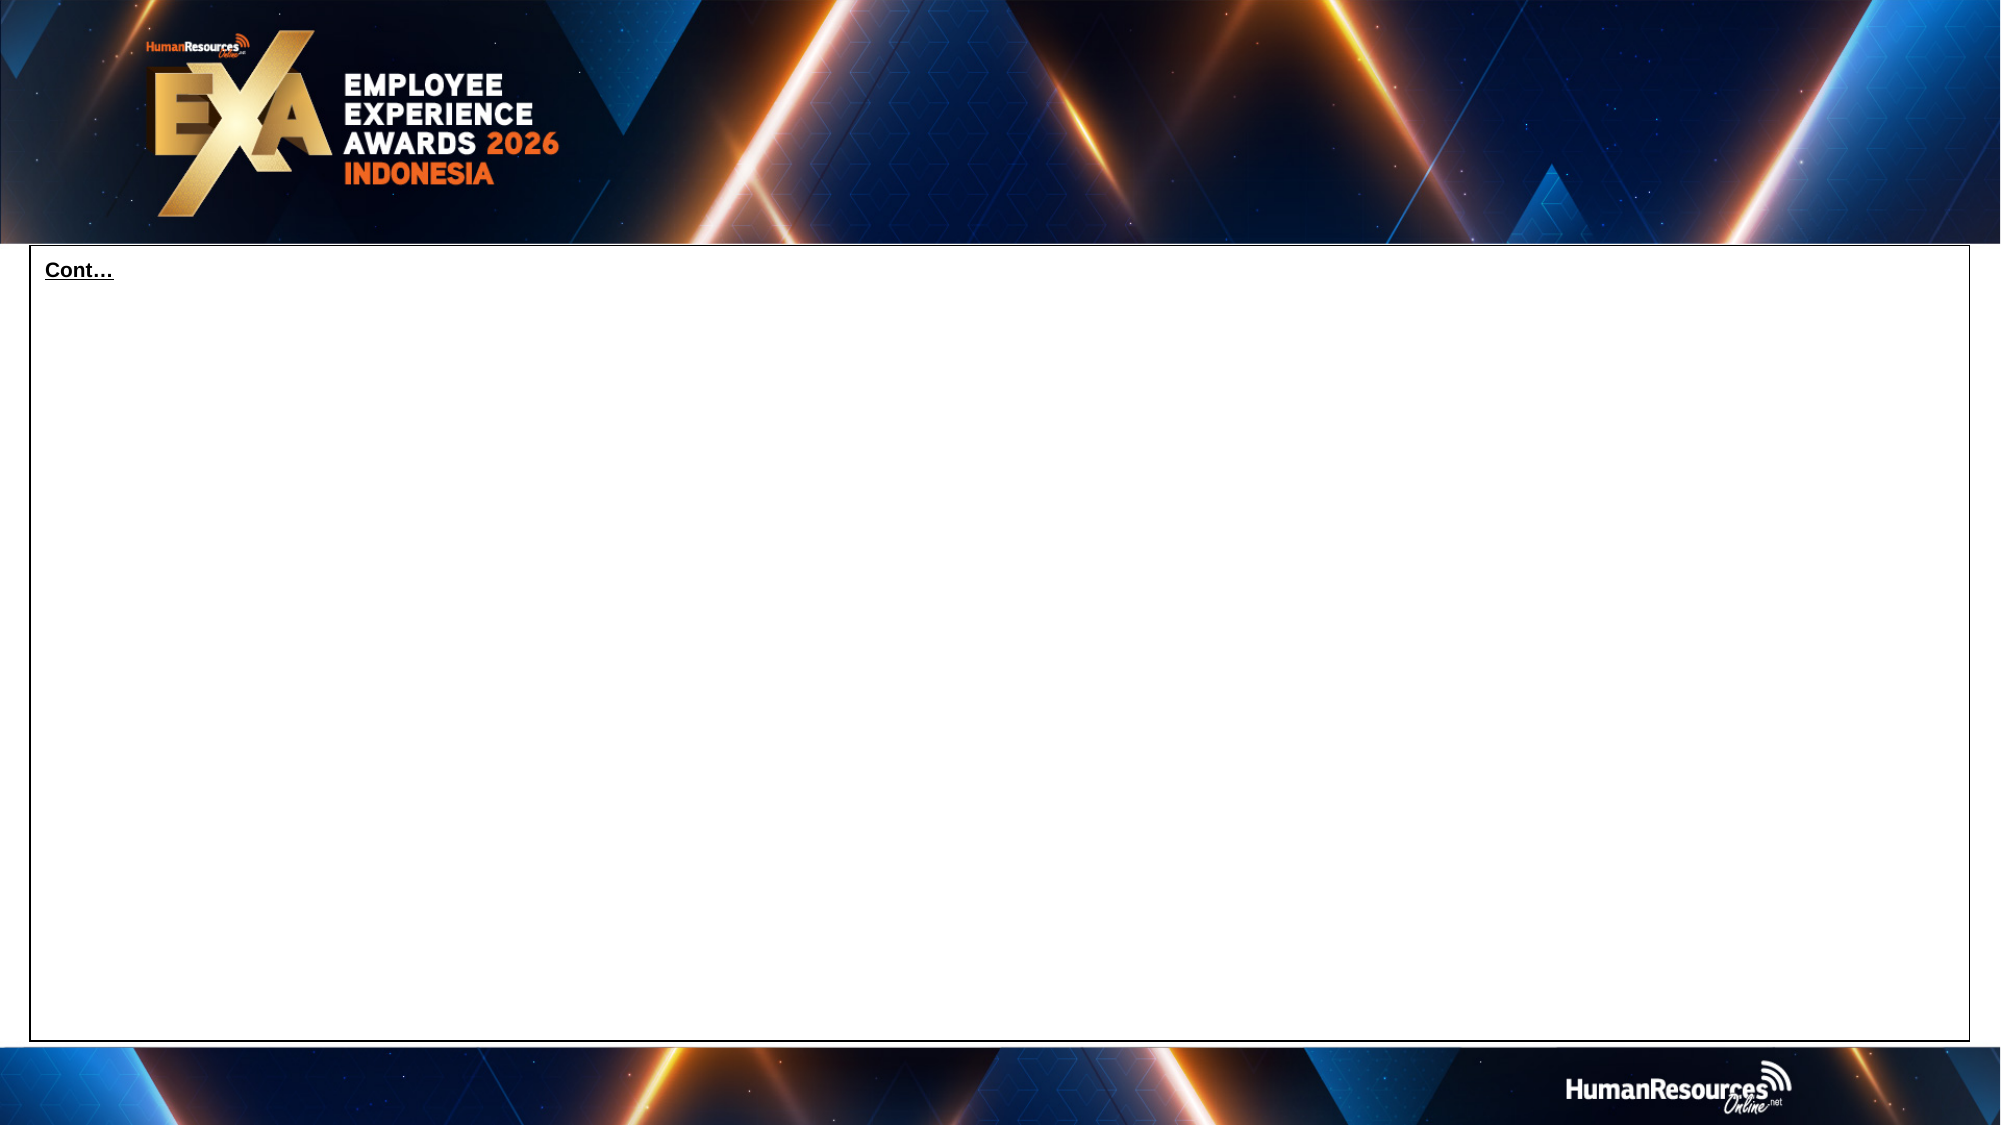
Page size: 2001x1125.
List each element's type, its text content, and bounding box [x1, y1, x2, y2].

text_box Cont… [30, 245, 1970, 1042]
picture [0, 0, 2001, 1125]
